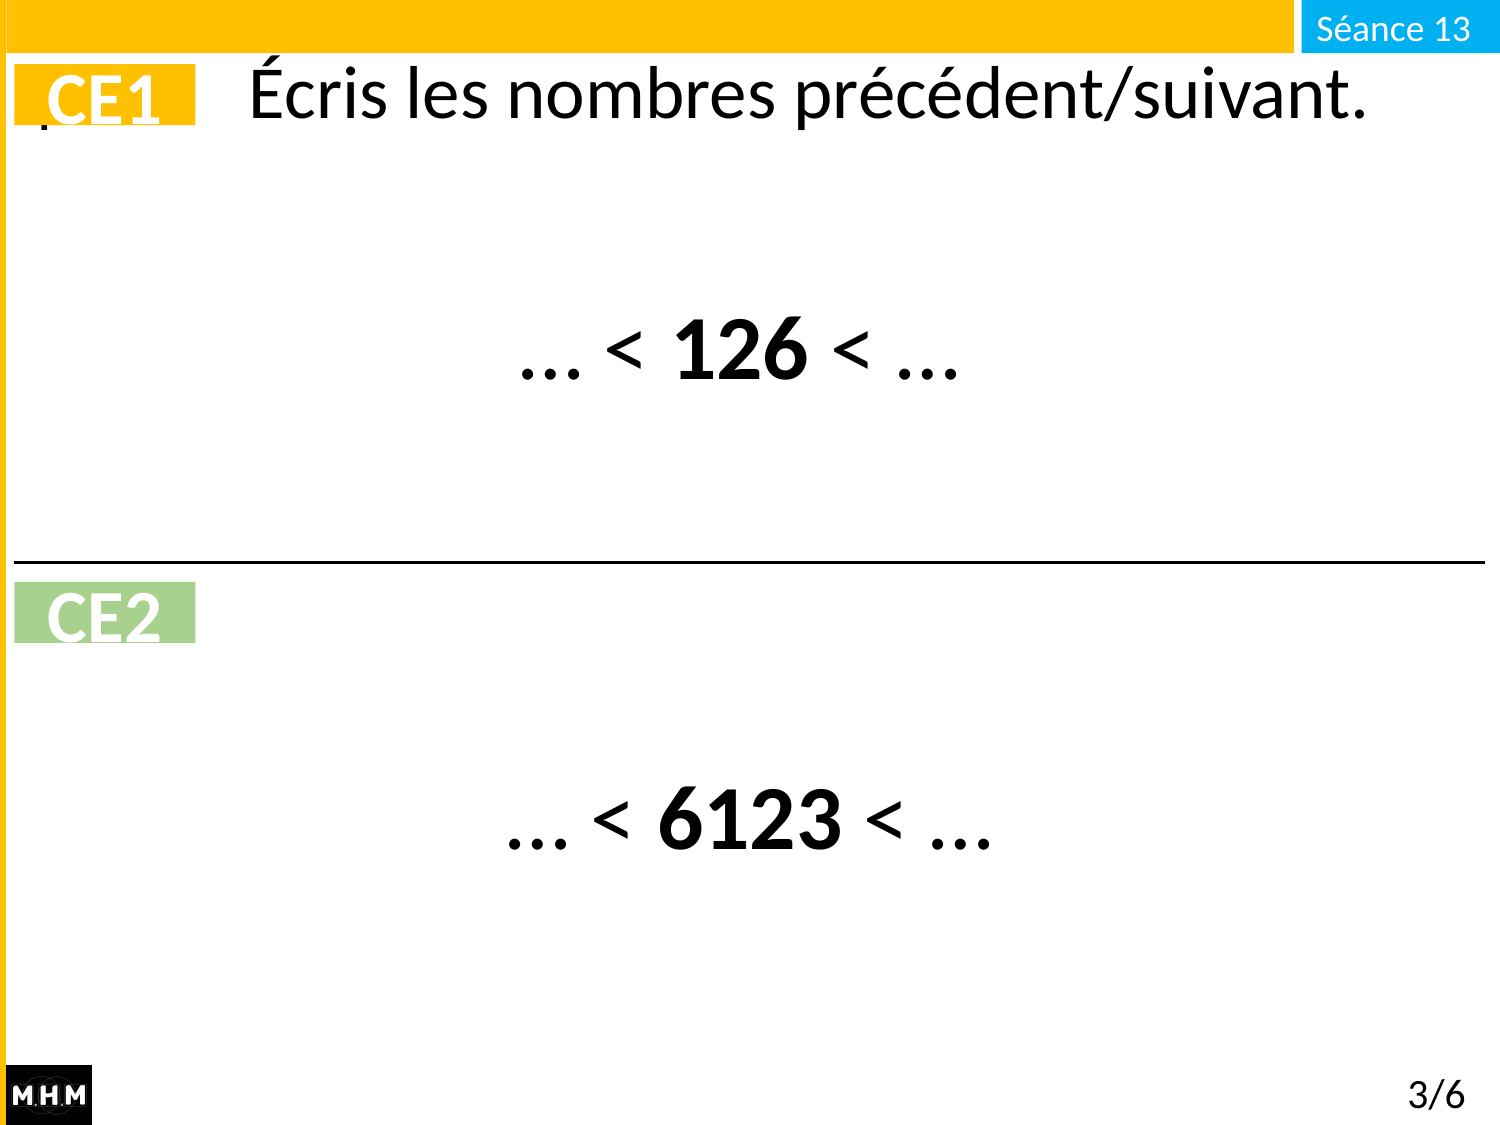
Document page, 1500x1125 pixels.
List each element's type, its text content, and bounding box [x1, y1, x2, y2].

title Écris les nombres précédent/suivant. [233, 13, 1500, 176]
list 3/6 [1373, 1064, 1500, 1125]
picture [6, 1065, 92, 1125]
text_box CE1 [13, 63, 196, 126]
text_box … < 6123 < … [472, 750, 1028, 876]
text_box … < 126 < … [476, 280, 1004, 406]
text_box CE2 [13, 581, 196, 644]
